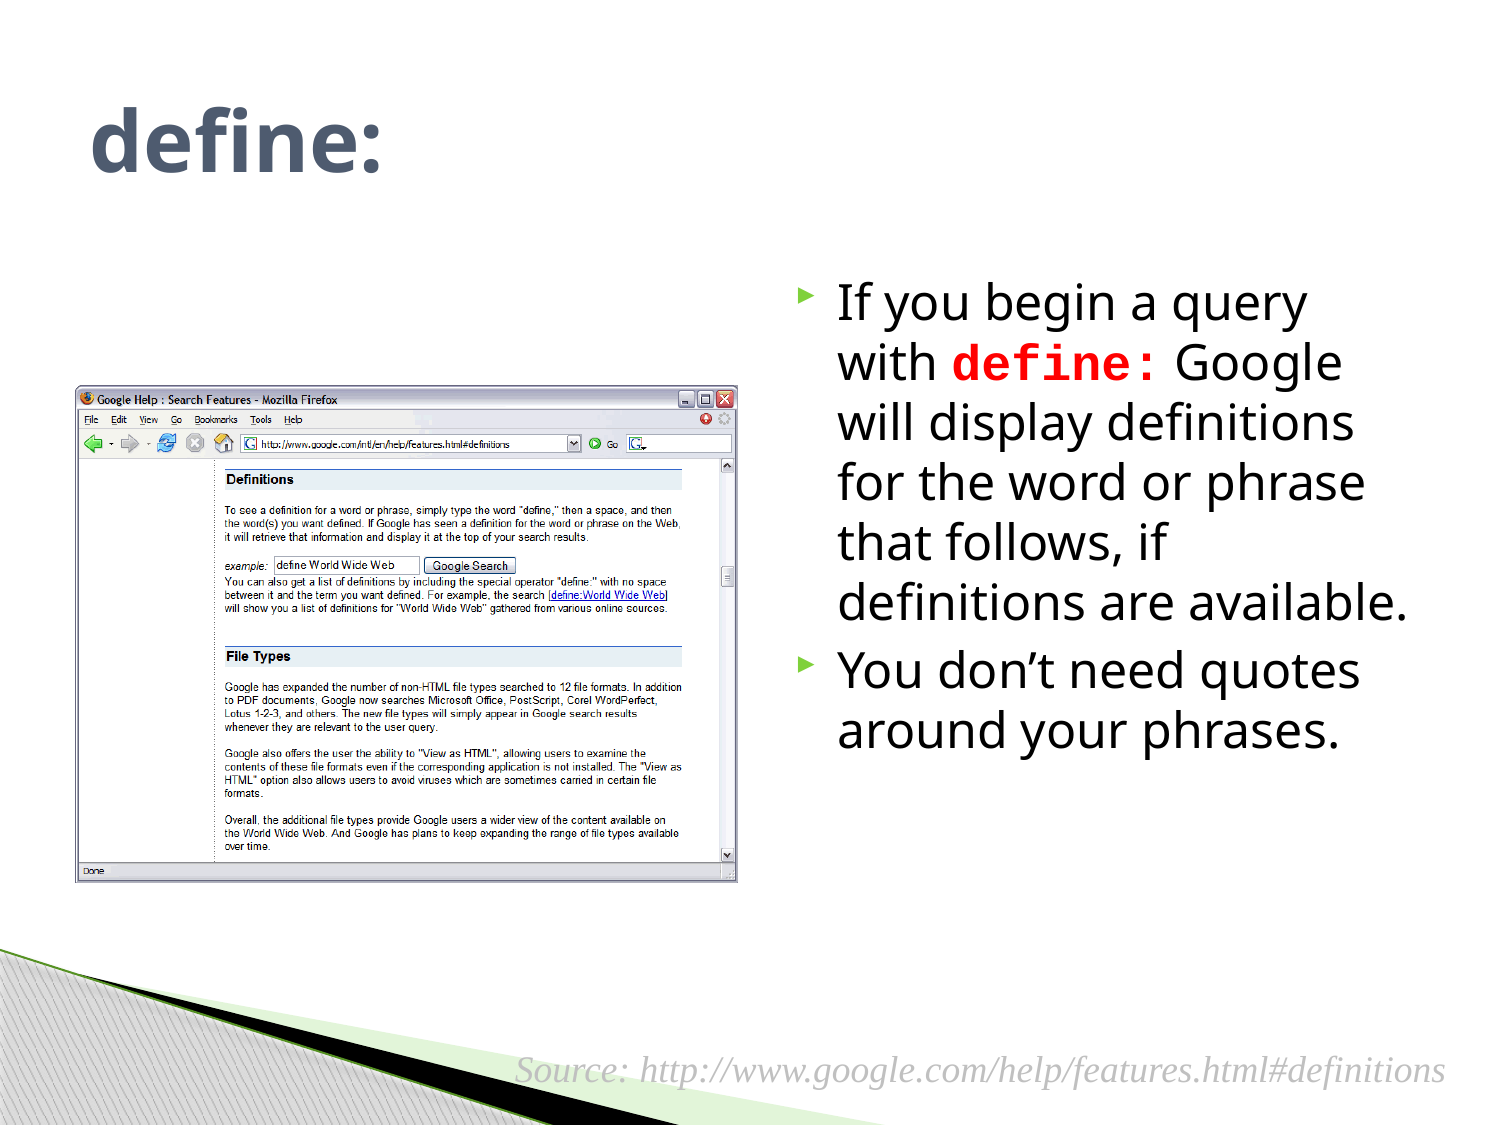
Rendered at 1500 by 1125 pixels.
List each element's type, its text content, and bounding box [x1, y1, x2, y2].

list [74, 384, 738, 883]
text_box Source: http://www.google.com/help/features.html#definitions [499, 1037, 1488, 1098]
title define: [75, 45, 1425, 233]
list If you begin a query with define: Google will display definitions for the word or phrase that follows, if definitions are available. You don’t need quotes around your phrases. [762, 262, 1425, 1005]
